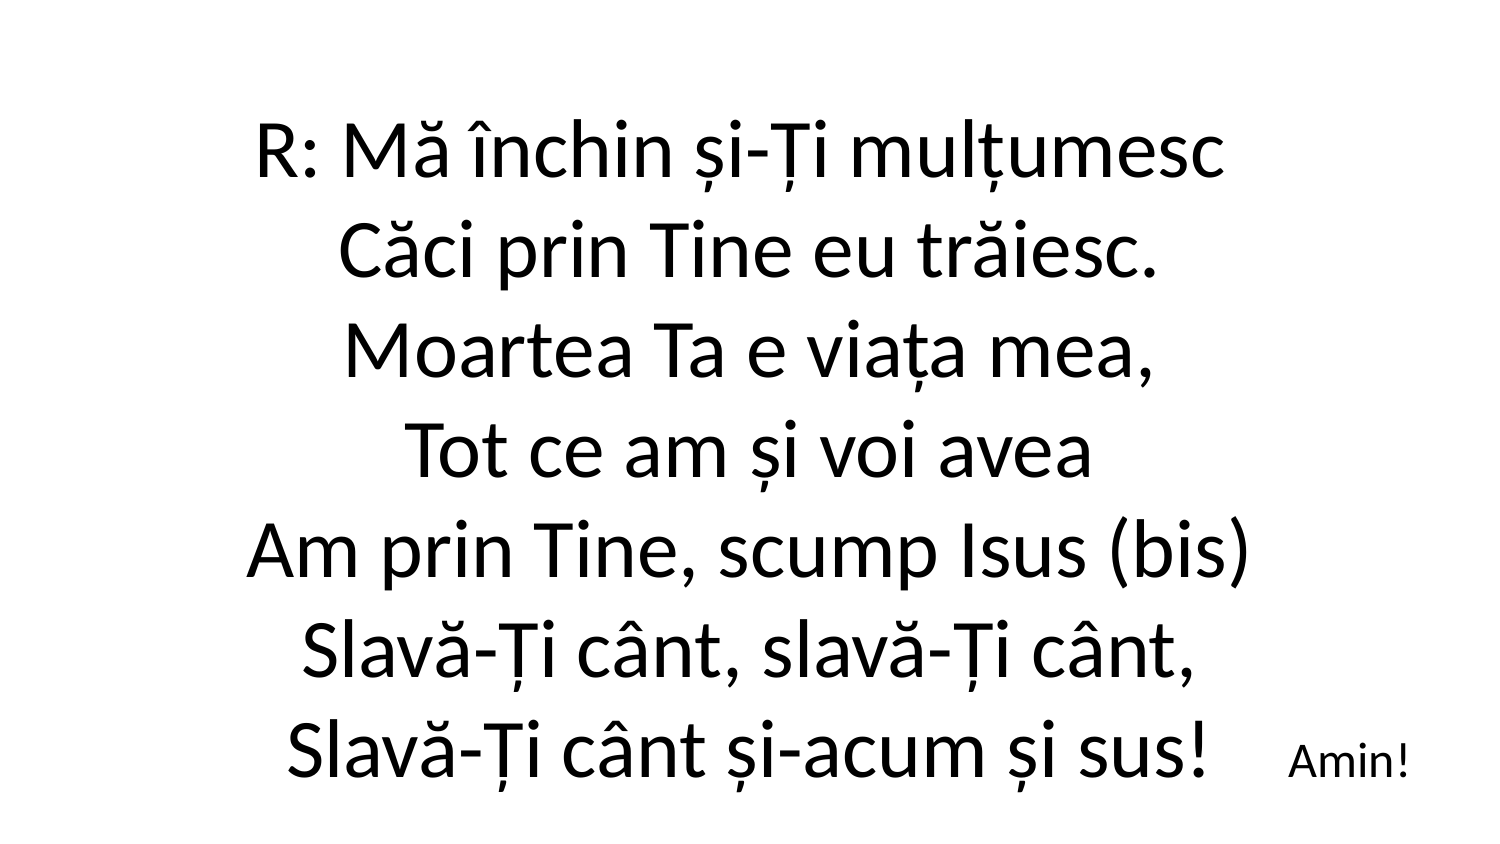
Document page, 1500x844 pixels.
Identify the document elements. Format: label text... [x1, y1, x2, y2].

text_box R: Mă închin și-Ți mulțumesc Căci prin Tine eu trăiesc. Moartea Ta e viața mea, Tot ce am și voi avea Am prin Tine, scump Isus (bis) Slavă-Ți cânt, slavă-Ți cânt, Slavă-Ți cânt și-acum și sus! [231, 42, 1269, 802]
text_box Amin! [1273, 674, 1427, 795]
